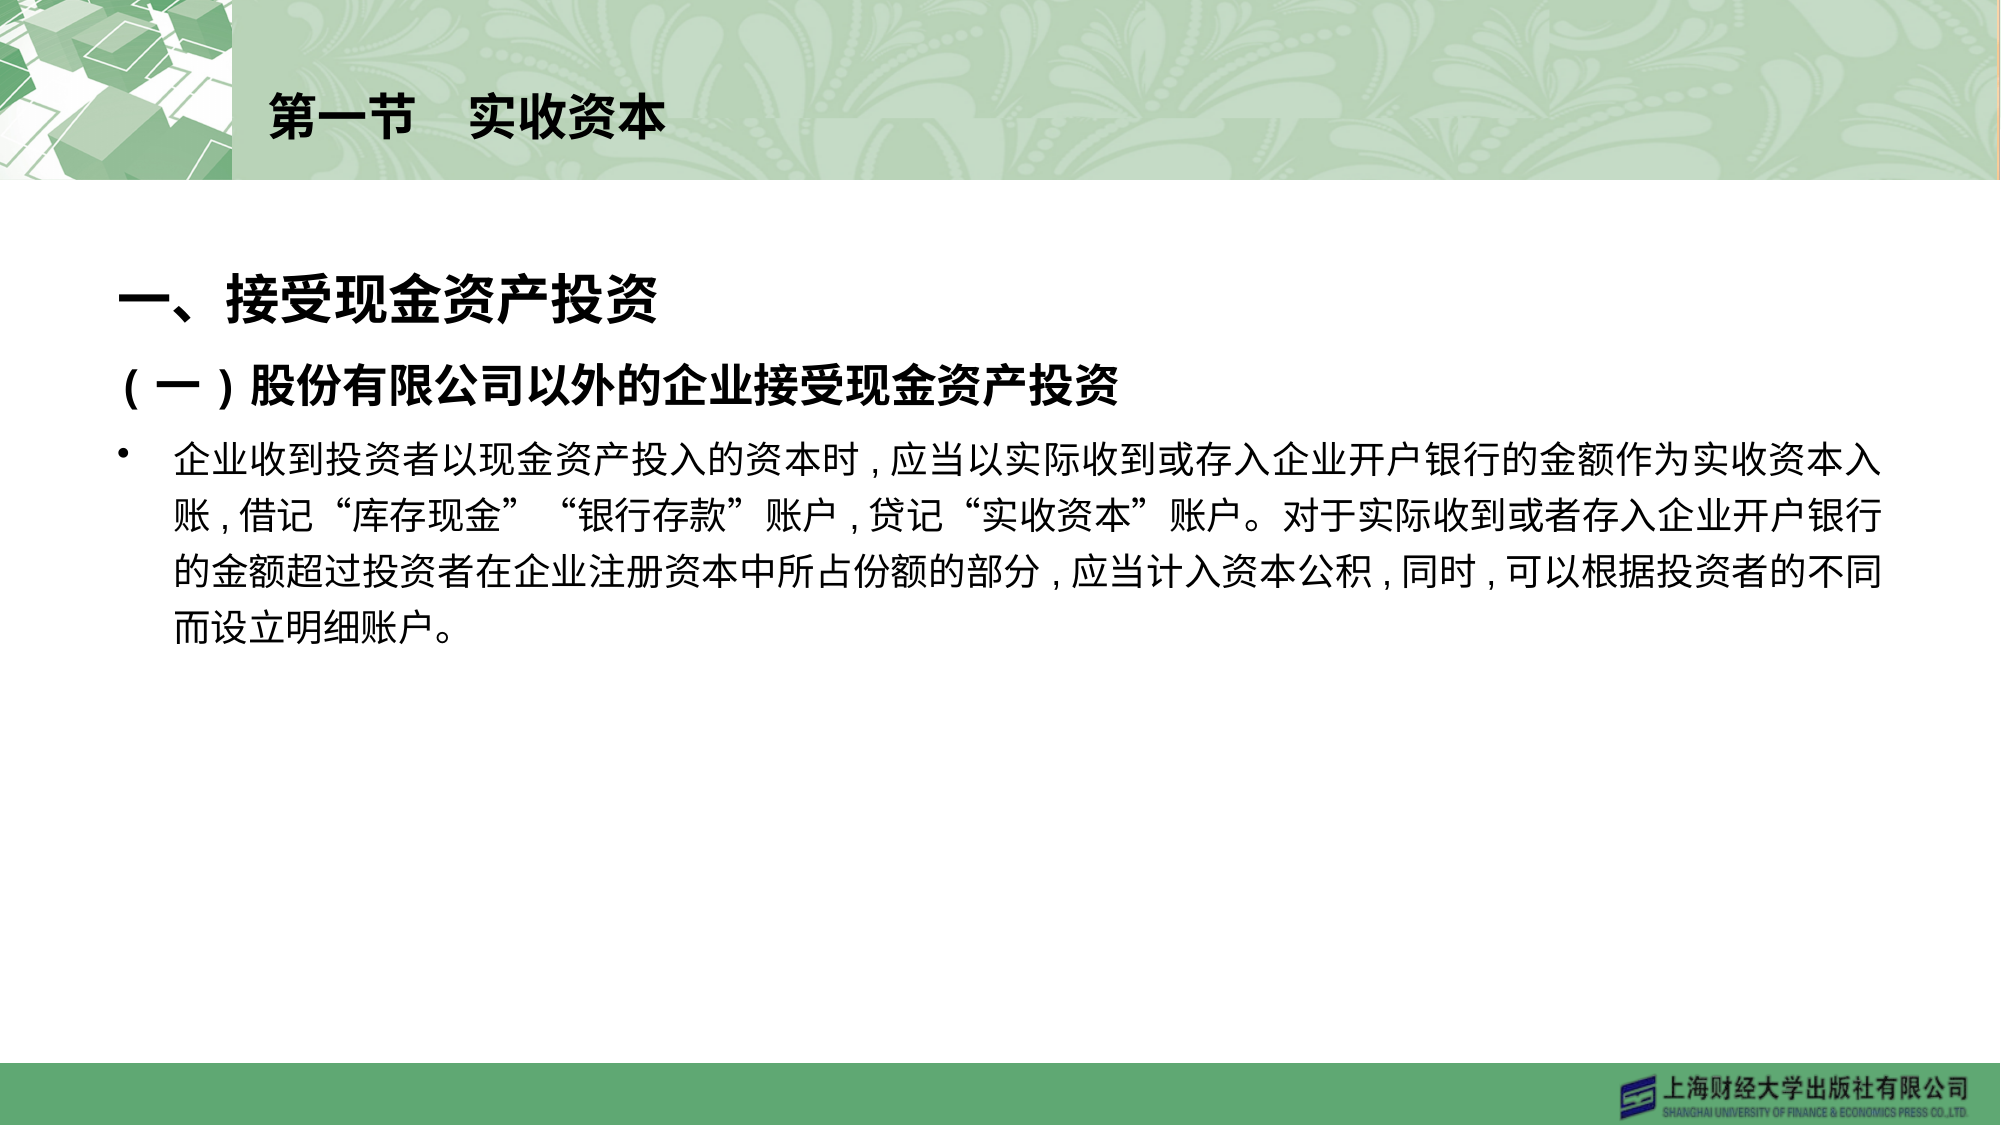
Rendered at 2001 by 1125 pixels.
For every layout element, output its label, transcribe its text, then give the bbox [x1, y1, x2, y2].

picture [0, 0, 2001, 1125]
title 第一节 实收资本 [252, 64, 1609, 168]
list 一、接受现金资产投资 (一)股份有限公司以外的企业接受现金资产投资 企业收到投资者以现金资产投入的资本时,应当以实际收到或存入企业开户银行的金额作为实收资本入账,借记“库存现金”“银行存款”账户,贷记“实收资本”账户。对于实际收到或者存入企业开户银行的金额超过投资者在企业注册资本中所占份额的部分,应当计入资本公积,同时,可以根据投资者的不同而设立明细账户。 [102, 241, 1898, 1065]
